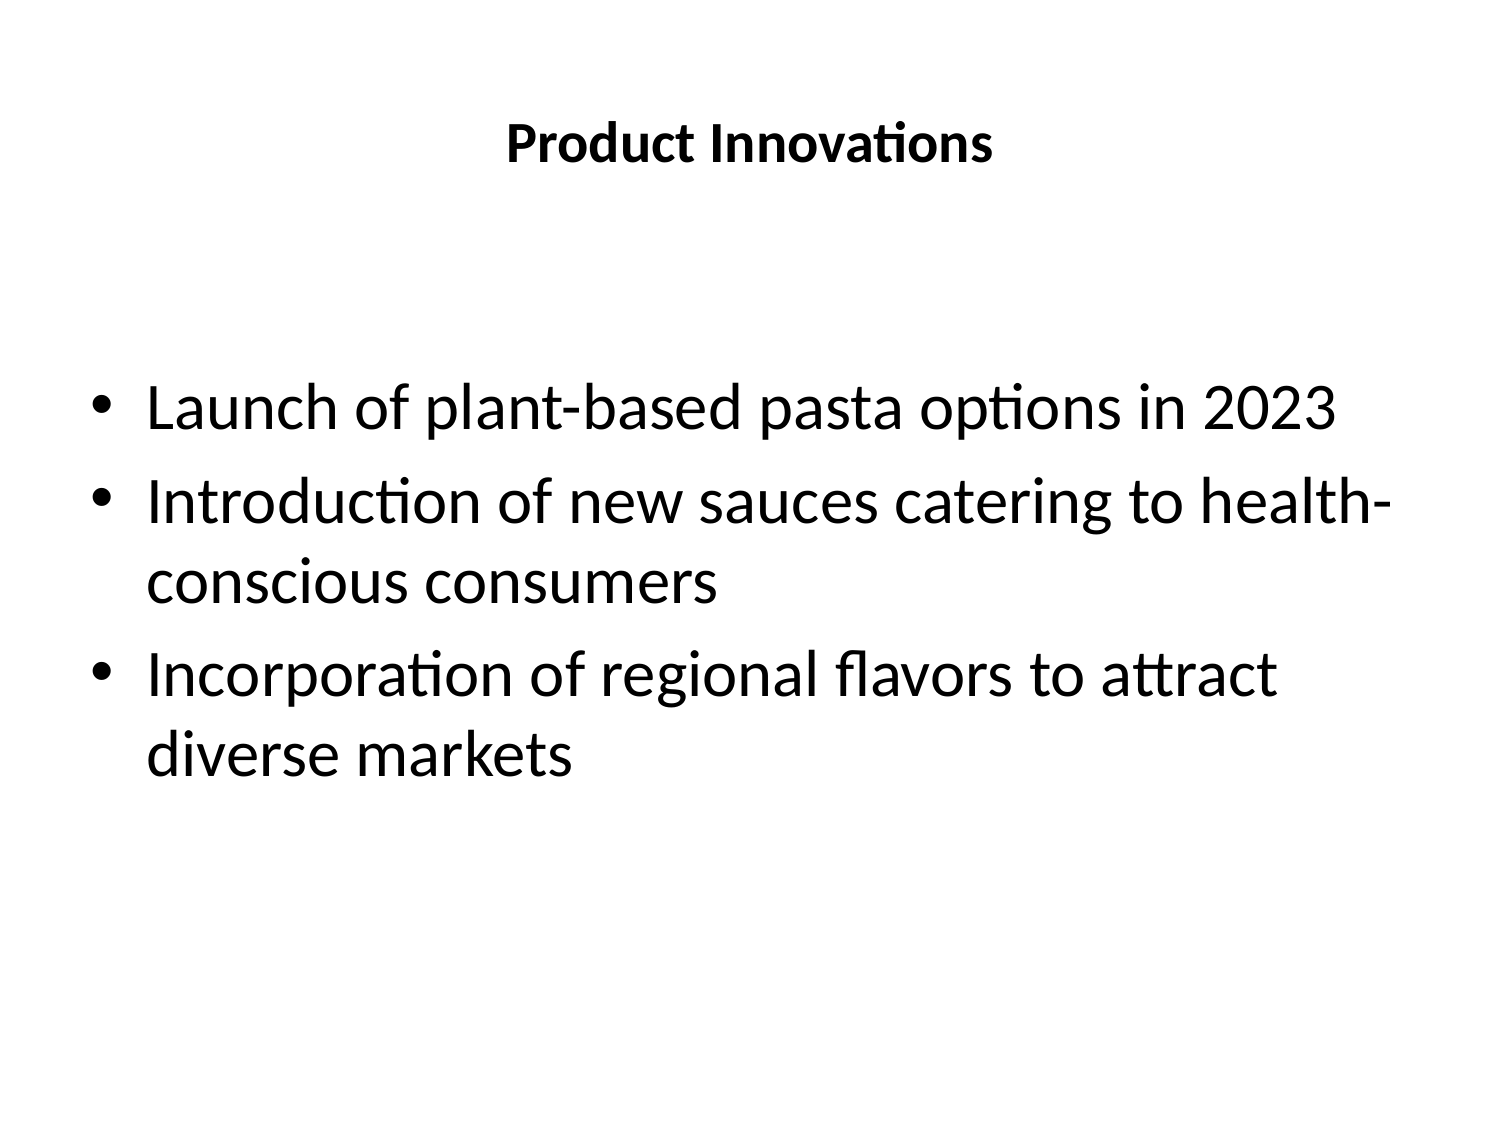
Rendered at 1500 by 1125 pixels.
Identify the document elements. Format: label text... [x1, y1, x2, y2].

title Product Innovations [75, 45, 1425, 233]
list Launch of plant-based pasta options in 2023 Introduction of new sauces catering to health-conscious consumers Incorporation of regional flavors to attract diverse markets [75, 262, 1425, 1005]
